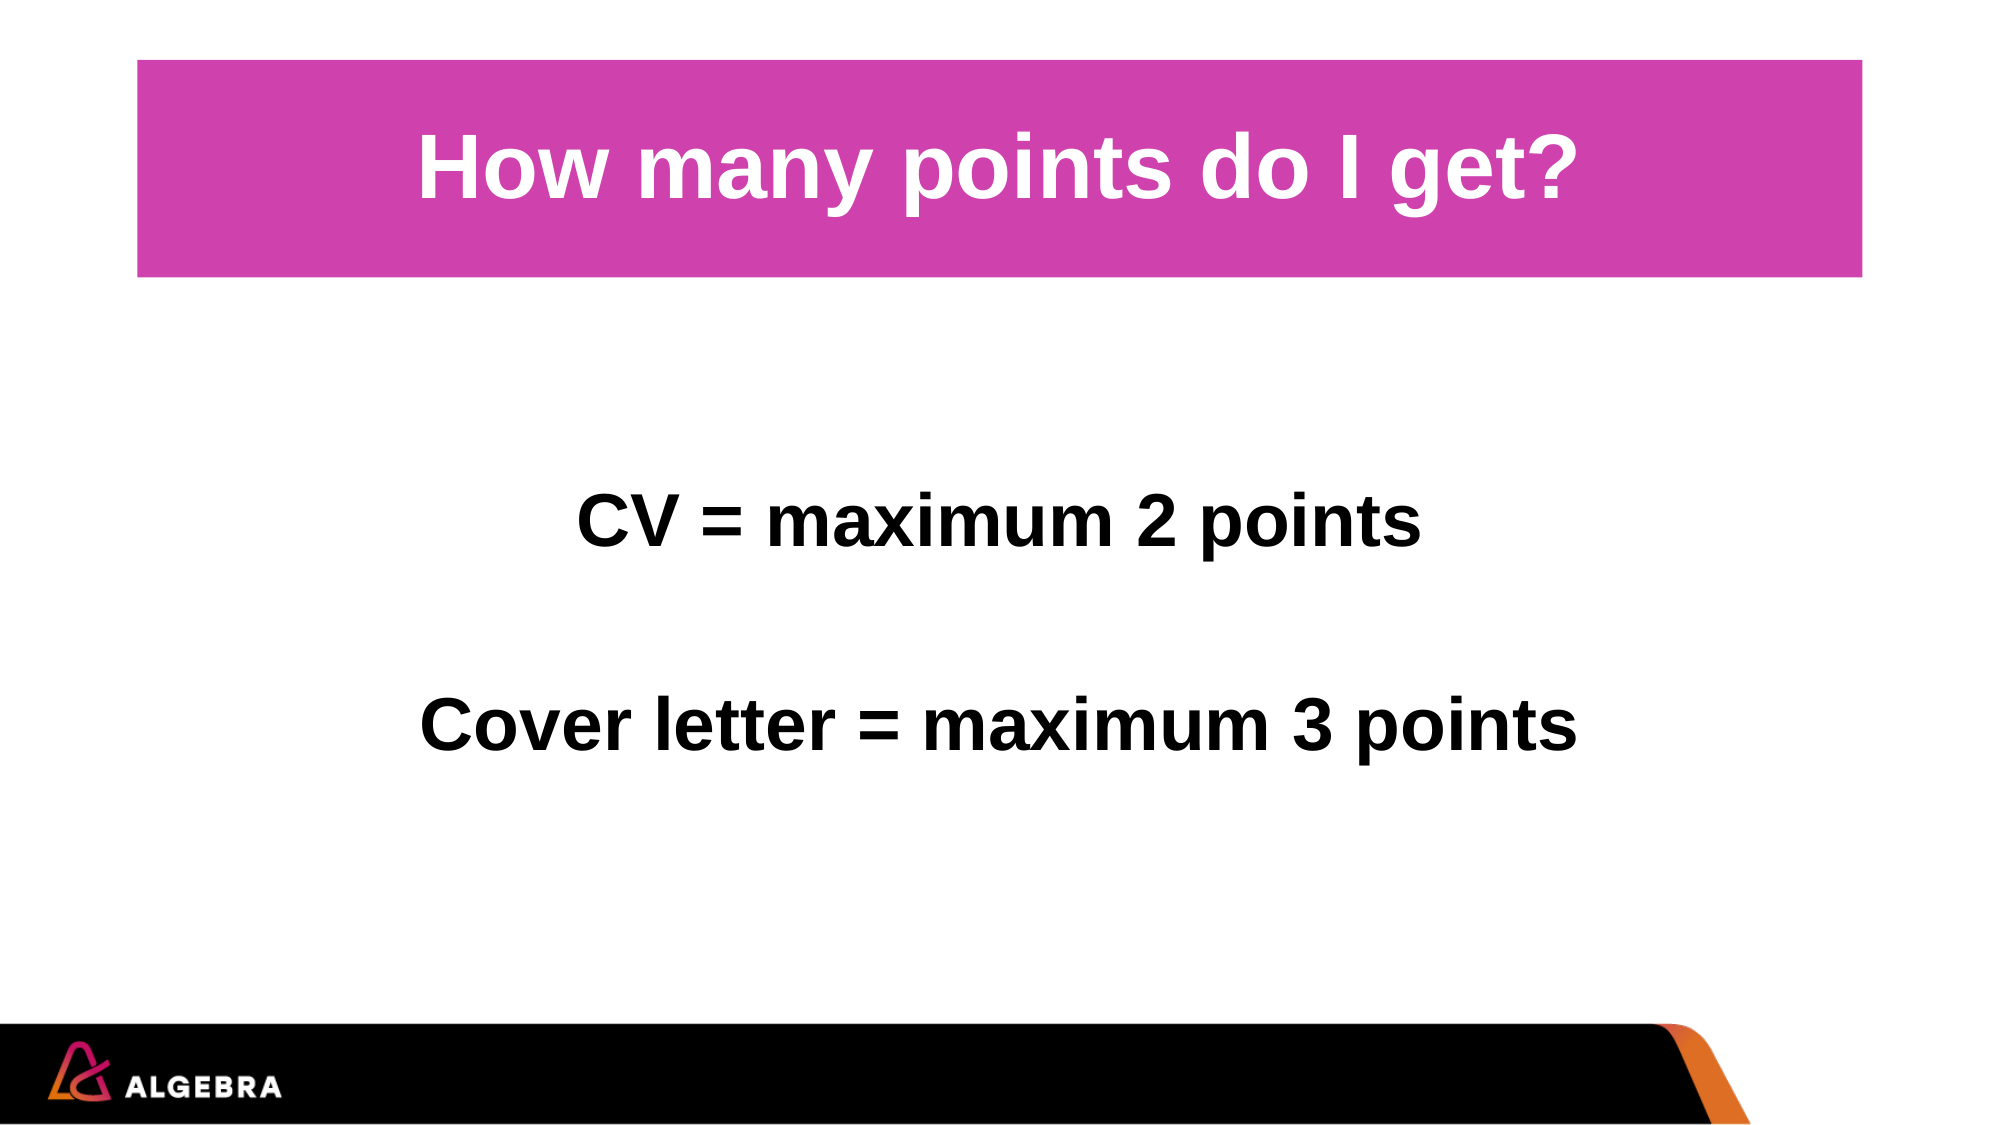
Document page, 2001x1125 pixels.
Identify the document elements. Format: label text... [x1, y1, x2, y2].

picture [0, 1023, 1958, 1125]
title How many points do I get? [137, 59, 1863, 278]
list CV = maximum 2 points Cover letter = maximum 3 points [137, 299, 1863, 1014]
